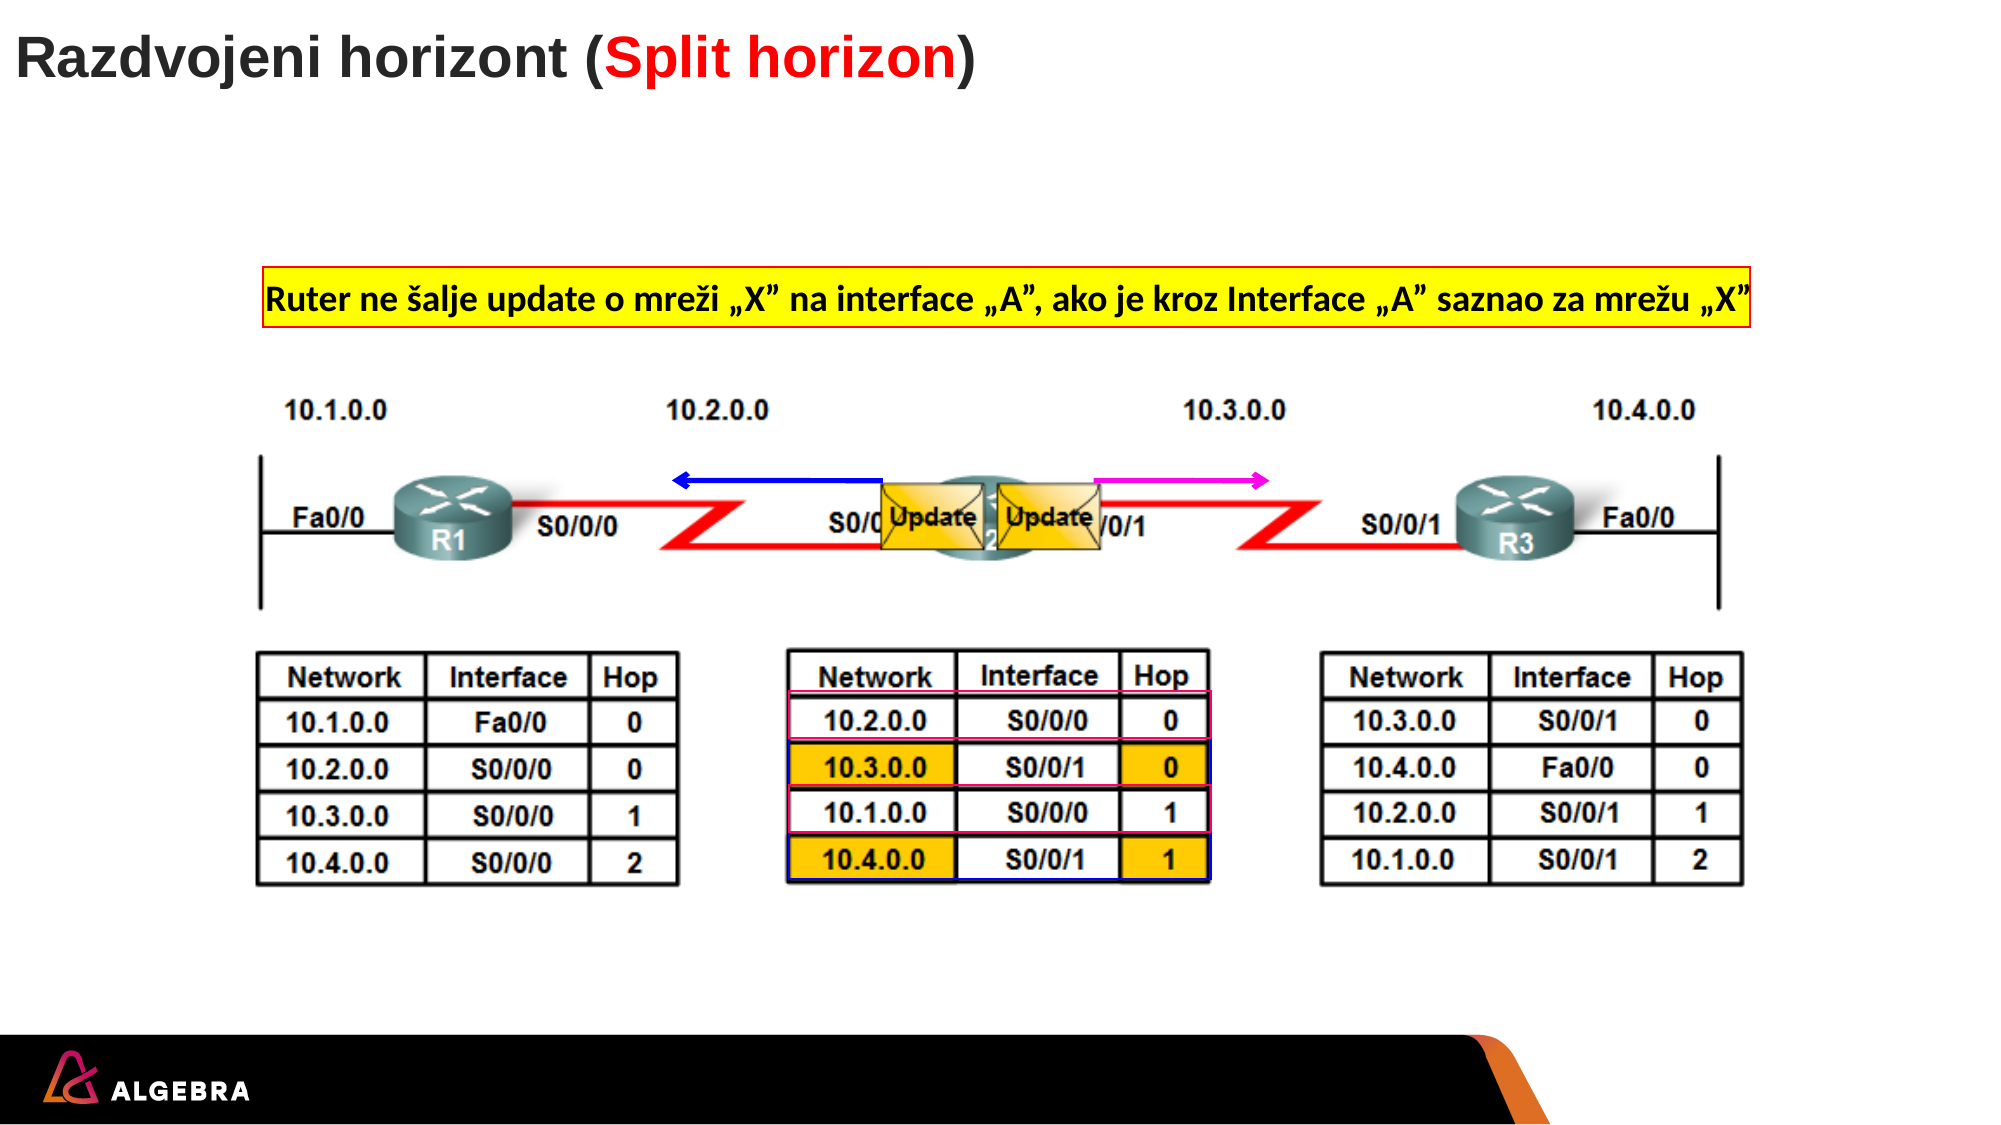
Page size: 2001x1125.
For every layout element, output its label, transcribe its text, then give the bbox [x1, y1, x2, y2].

picture [0, 1034, 1733, 1125]
picture [249, 363, 1750, 896]
title Razdvojeni horizont (Split horizon) [0, 5, 1304, 112]
text_box Ruter ne šalje update o mreži „X” na interface „A”, ako je kroz Interface „A” saznao za mrežu „X” [250, 266, 1775, 327]
